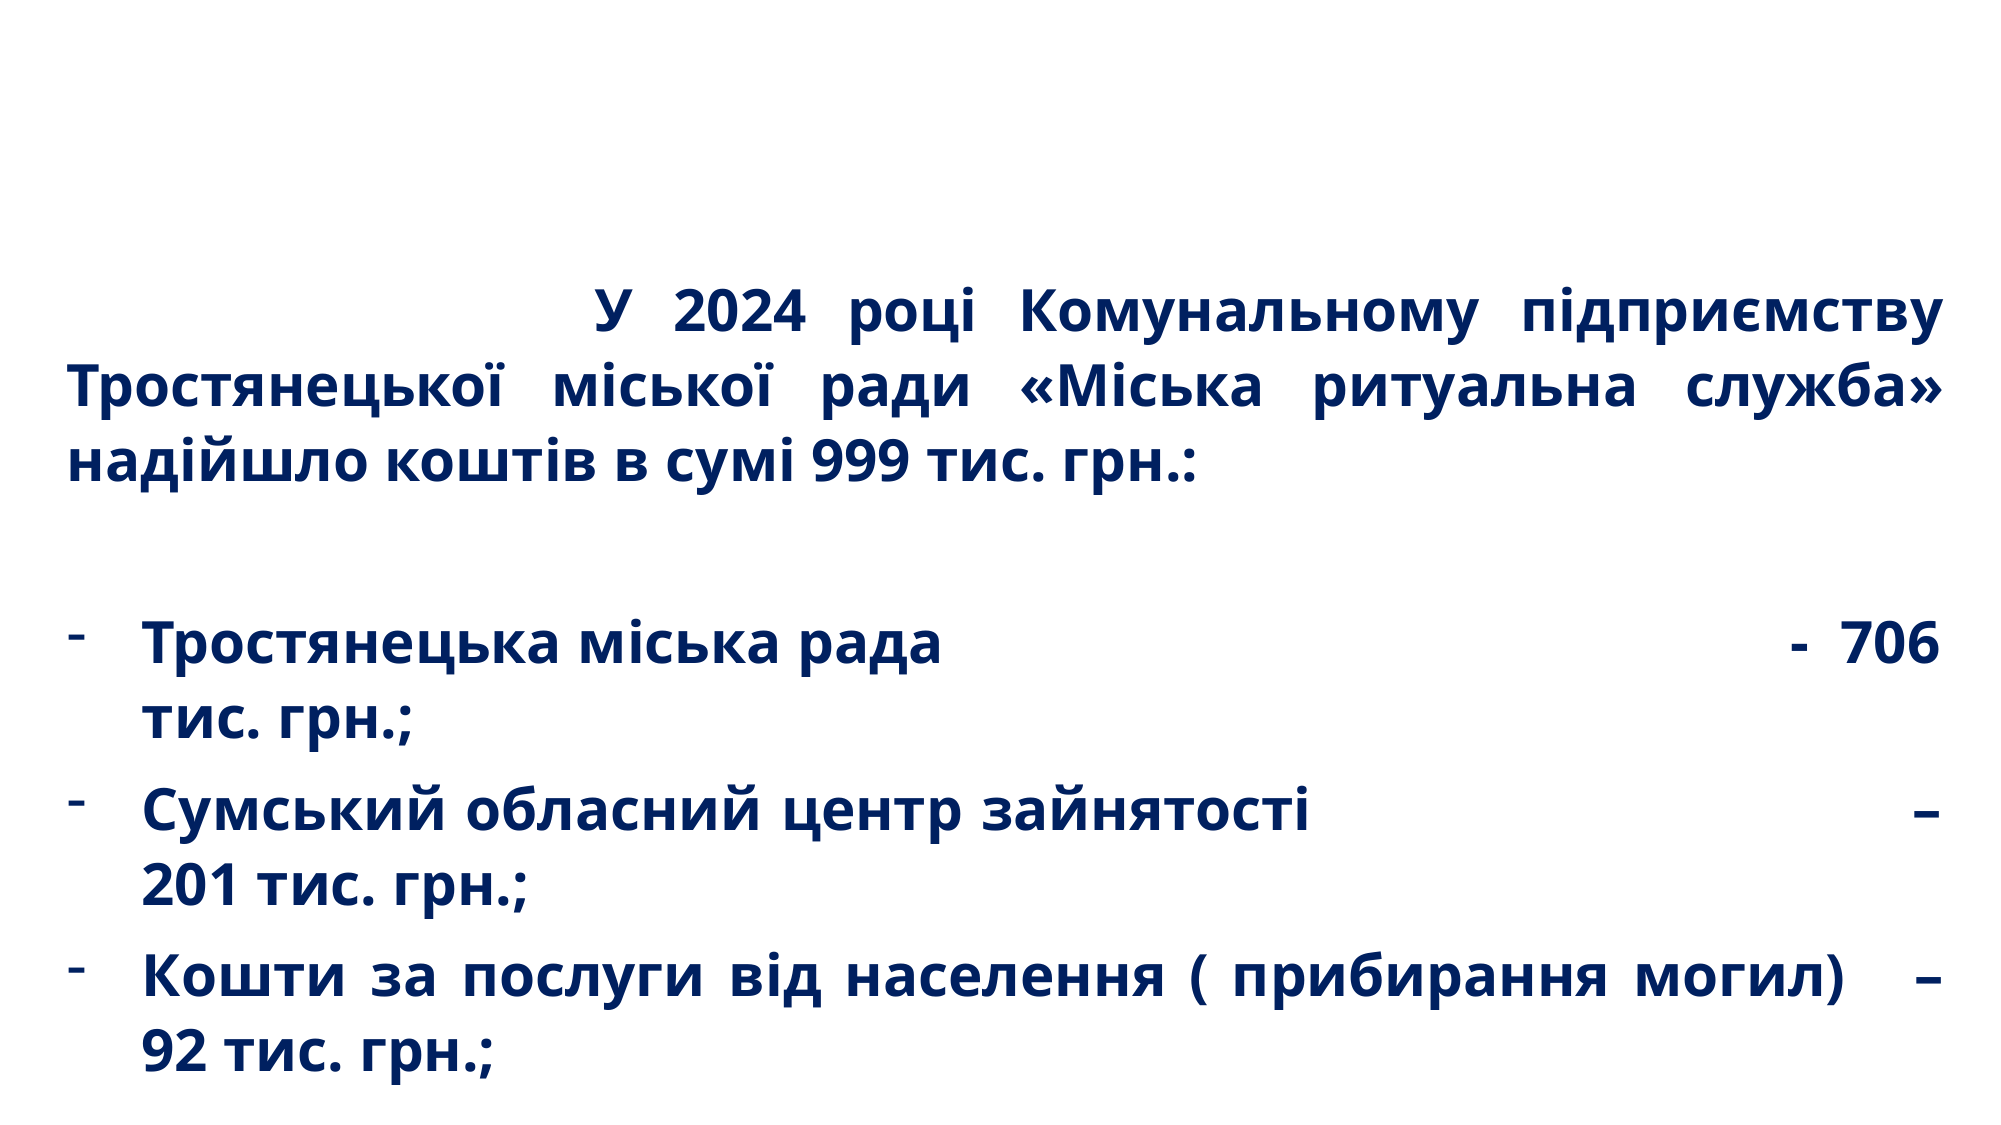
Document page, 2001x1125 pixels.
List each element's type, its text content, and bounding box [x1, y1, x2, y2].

text_box У 2024 році Комунальному підприємству Тростянецької міської ради «Міська ритуальна служба» надійшло коштів в сумі 999 тис. грн.: Тростянецька міська рада - 706 тис. грн.; Сумський обласний центр зайнятості – 201 тис. грн.; Кошти за послуги від населення ( прибирання могил) – 92 тис. грн.; [52, 260, 1959, 1125]
